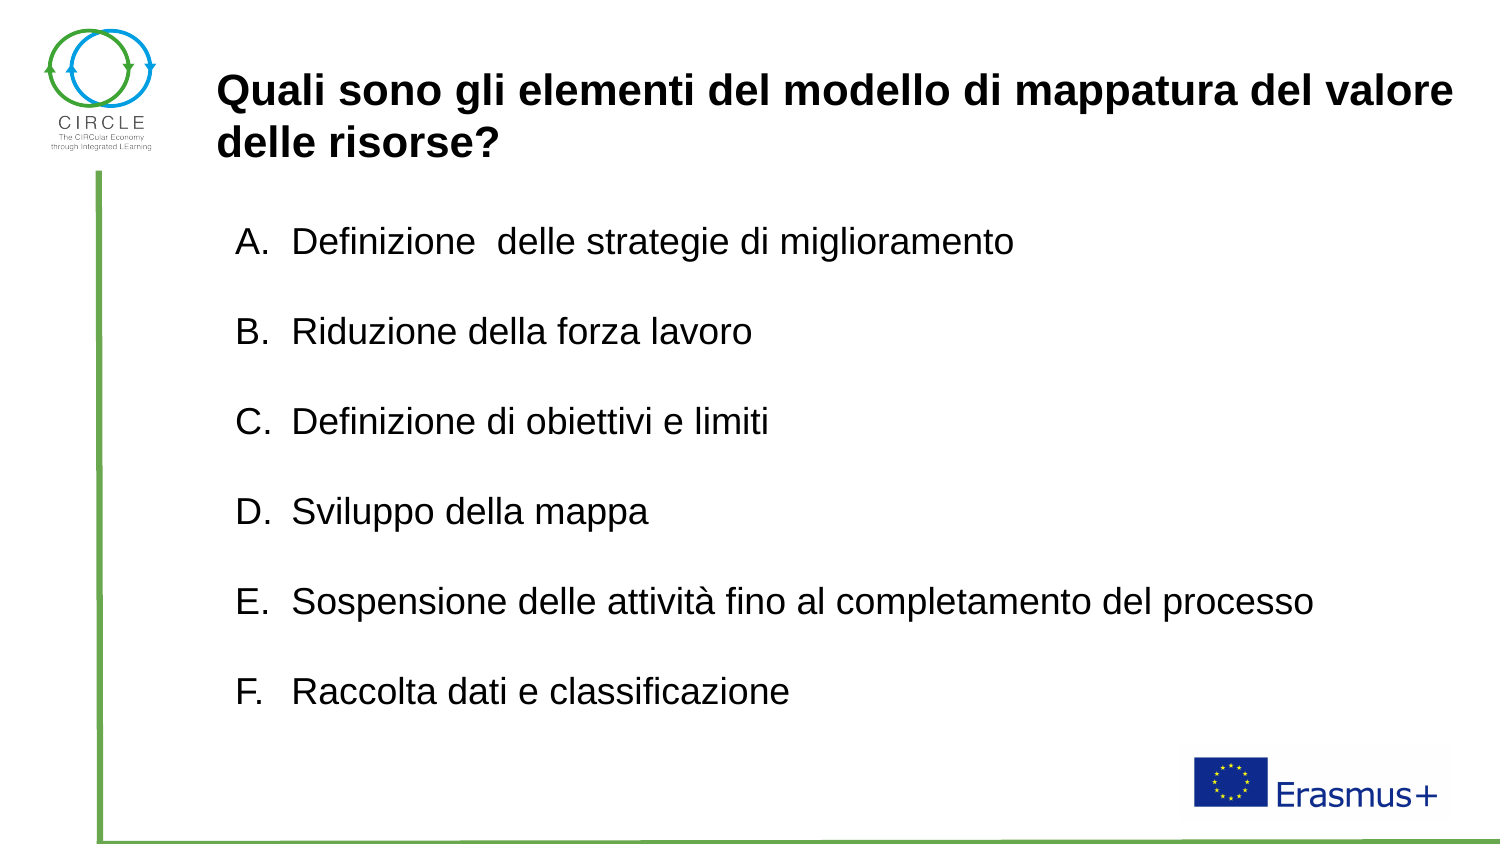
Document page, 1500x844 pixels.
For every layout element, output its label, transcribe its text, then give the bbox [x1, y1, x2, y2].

text_box Quali sono gli elementi del modello di mappatura del valore delle risorse? Definizione delle strategie di miglioramento Riduzione della forza lavoro Definizione di obiettivi e limiti Sviluppo della mappa Sospensione delle attività fino al completamento del processo Raccolta dati e classificazione [201, 46, 1482, 629]
picture [1179, 742, 1451, 821]
picture [32, 24, 167, 156]
